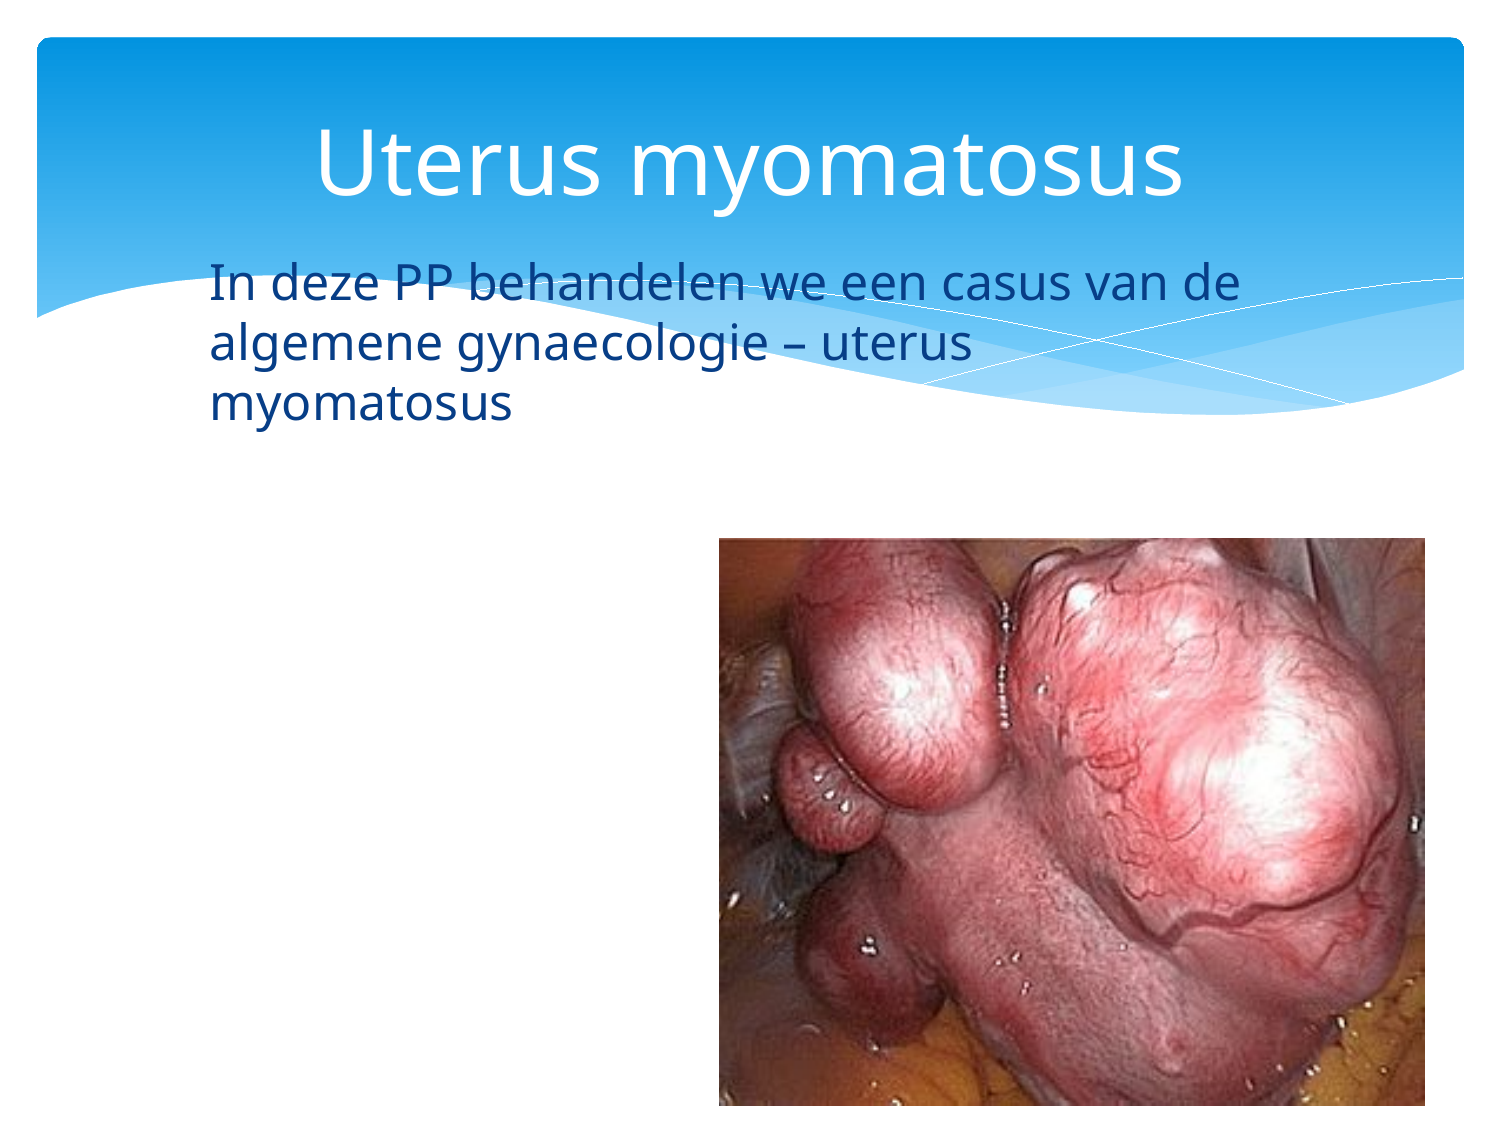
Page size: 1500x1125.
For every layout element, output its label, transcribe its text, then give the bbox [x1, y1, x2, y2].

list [719, 538, 1426, 1107]
text_box In deze PP behandelen we een casus van de algemene gynaecologie – uterus myomatosus [194, 243, 1306, 439]
title Uterus myomatosus [75, 55, 1425, 261]
